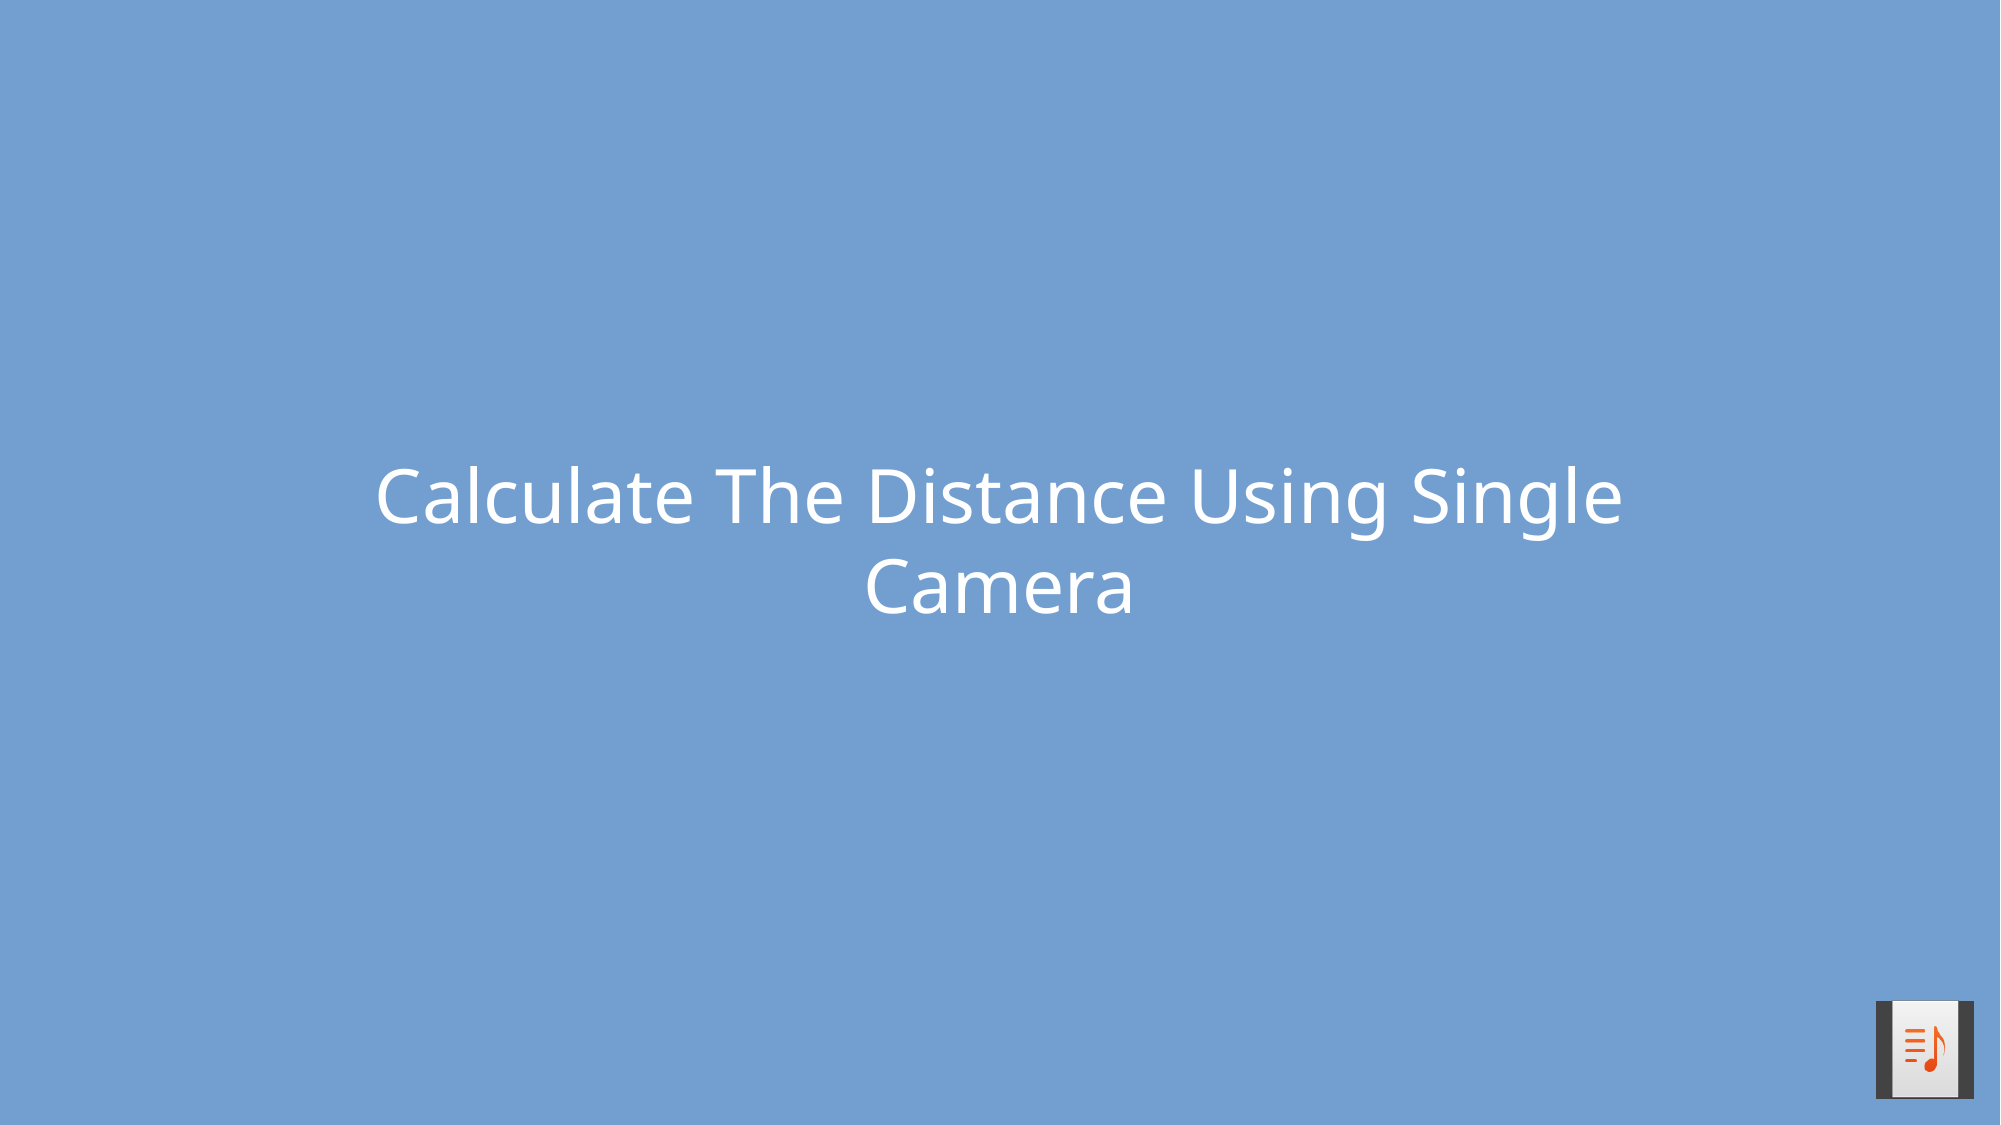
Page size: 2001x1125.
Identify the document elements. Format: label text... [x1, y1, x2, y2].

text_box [1874, 999, 1976, 1101]
text_box Calculate The Distance Using Single Camera [264, 440, 1736, 636]
